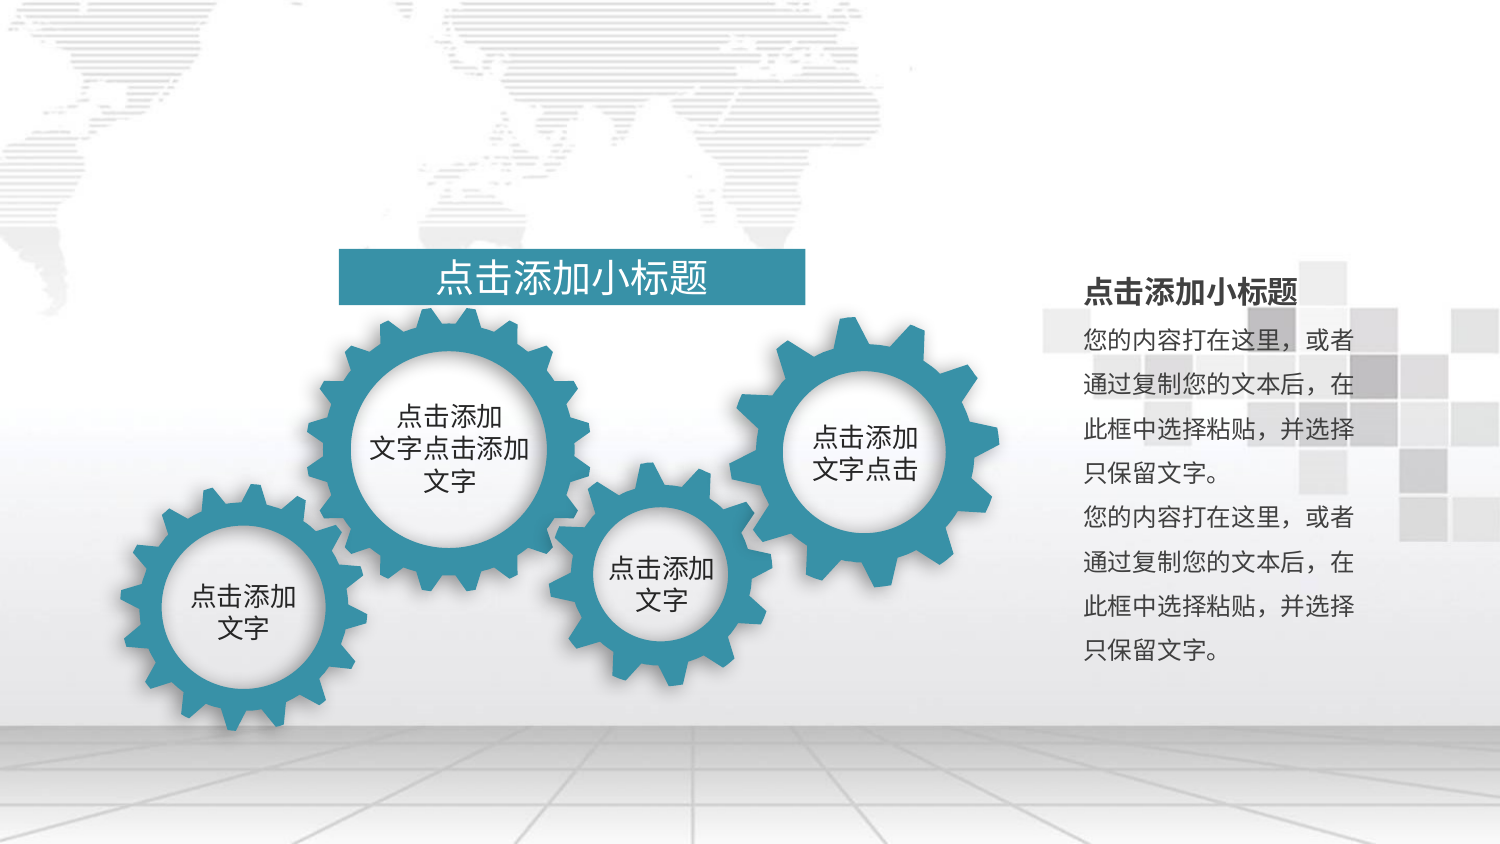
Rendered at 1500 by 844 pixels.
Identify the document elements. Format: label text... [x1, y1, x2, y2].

text_box [307, 308, 591, 592]
text_box [120, 484, 368, 731]
text_box 点击添加小标题 您的内容打在这里，或者通过复制您的文本后，在此框中选择粘贴，并选择只保留文字。 您的内容打在这里，或者通过复制您的文本后，在此框中选择粘贴，并选择只保留文字。 [1072, 248, 1387, 671]
picture [0, 0, 1500, 844]
text_box 点击添加 文字 [175, 574, 305, 650]
text_box [548, 462, 773, 687]
text_box [729, 317, 1000, 588]
text_box 点击添加 文字 [604, 546, 708, 622]
text_box 点击添加小标题 [337, 247, 808, 307]
text_box 点击添加 文字点击 [793, 414, 926, 490]
text_box 点击添加 文字点击添加 文字 [361, 394, 526, 502]
